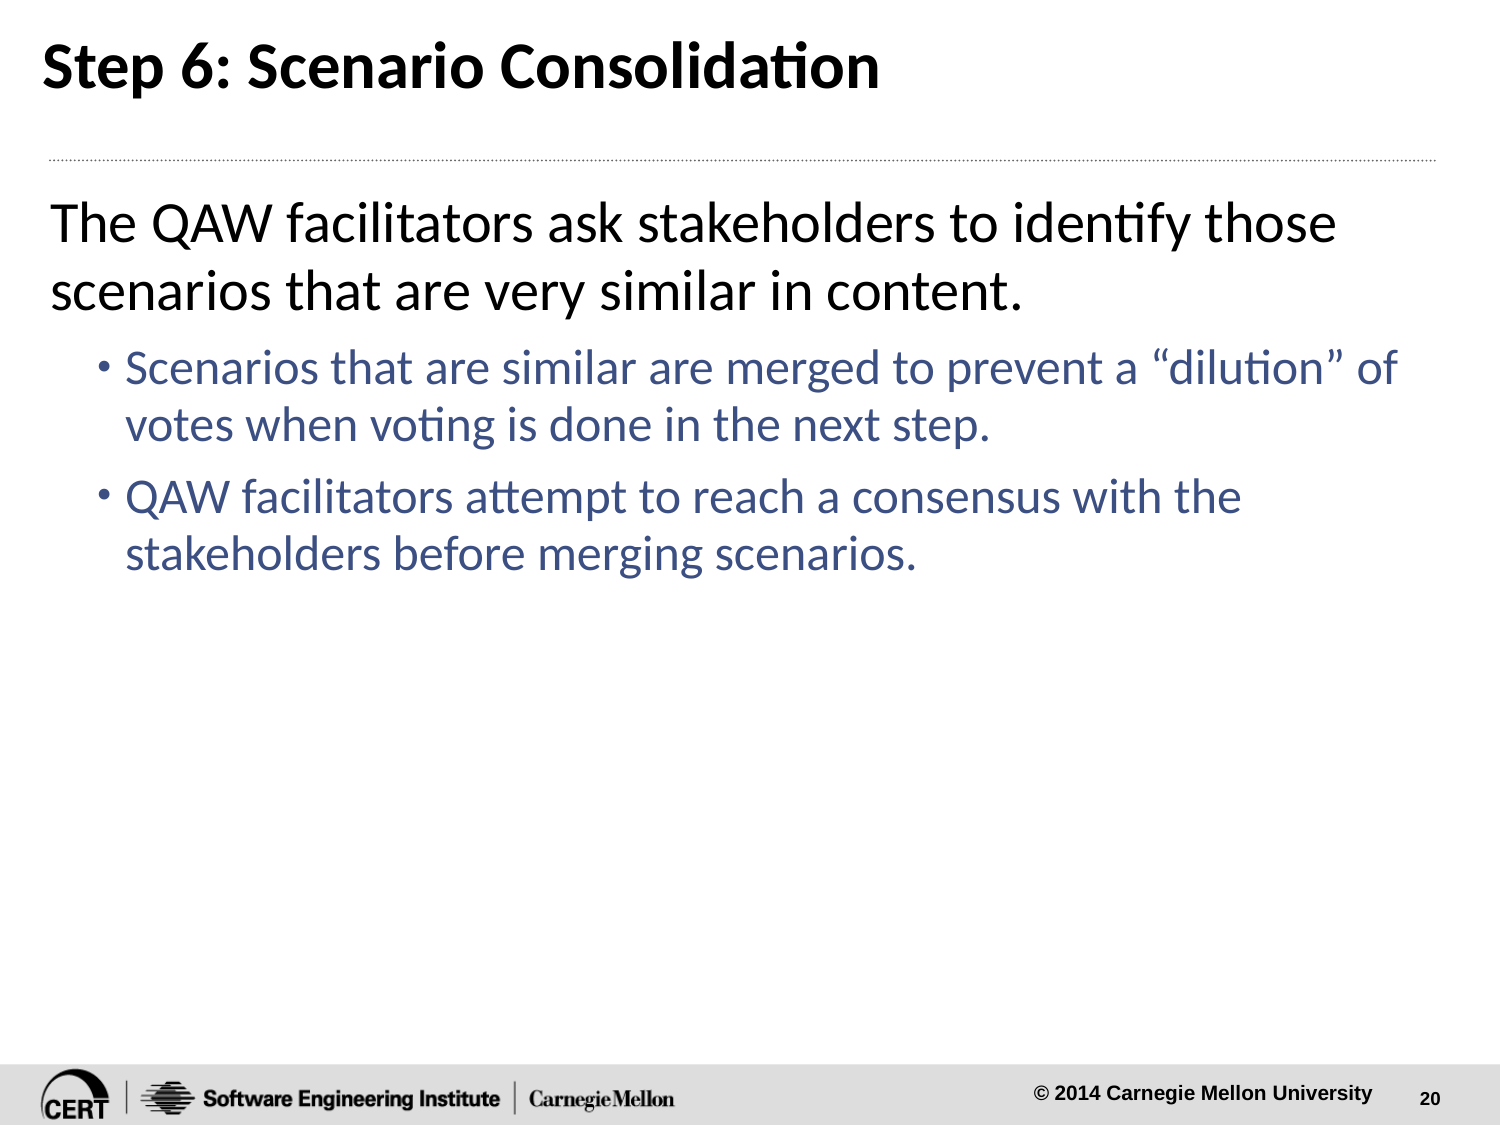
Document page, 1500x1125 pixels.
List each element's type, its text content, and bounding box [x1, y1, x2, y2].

list The QAW facilitators ask stakeholders to identify those scenarios that are very similar in content. Scenarios that are similar are merged to prevent a “dilution” of votes when voting is done in the next step. QAW facilitators attempt to reach a consensus with the stakeholders before merging scenarios. [49, 187, 1438, 1001]
title Step 6: Scenario Consolidation [42, 37, 1434, 155]
picture [24, 1065, 688, 1125]
